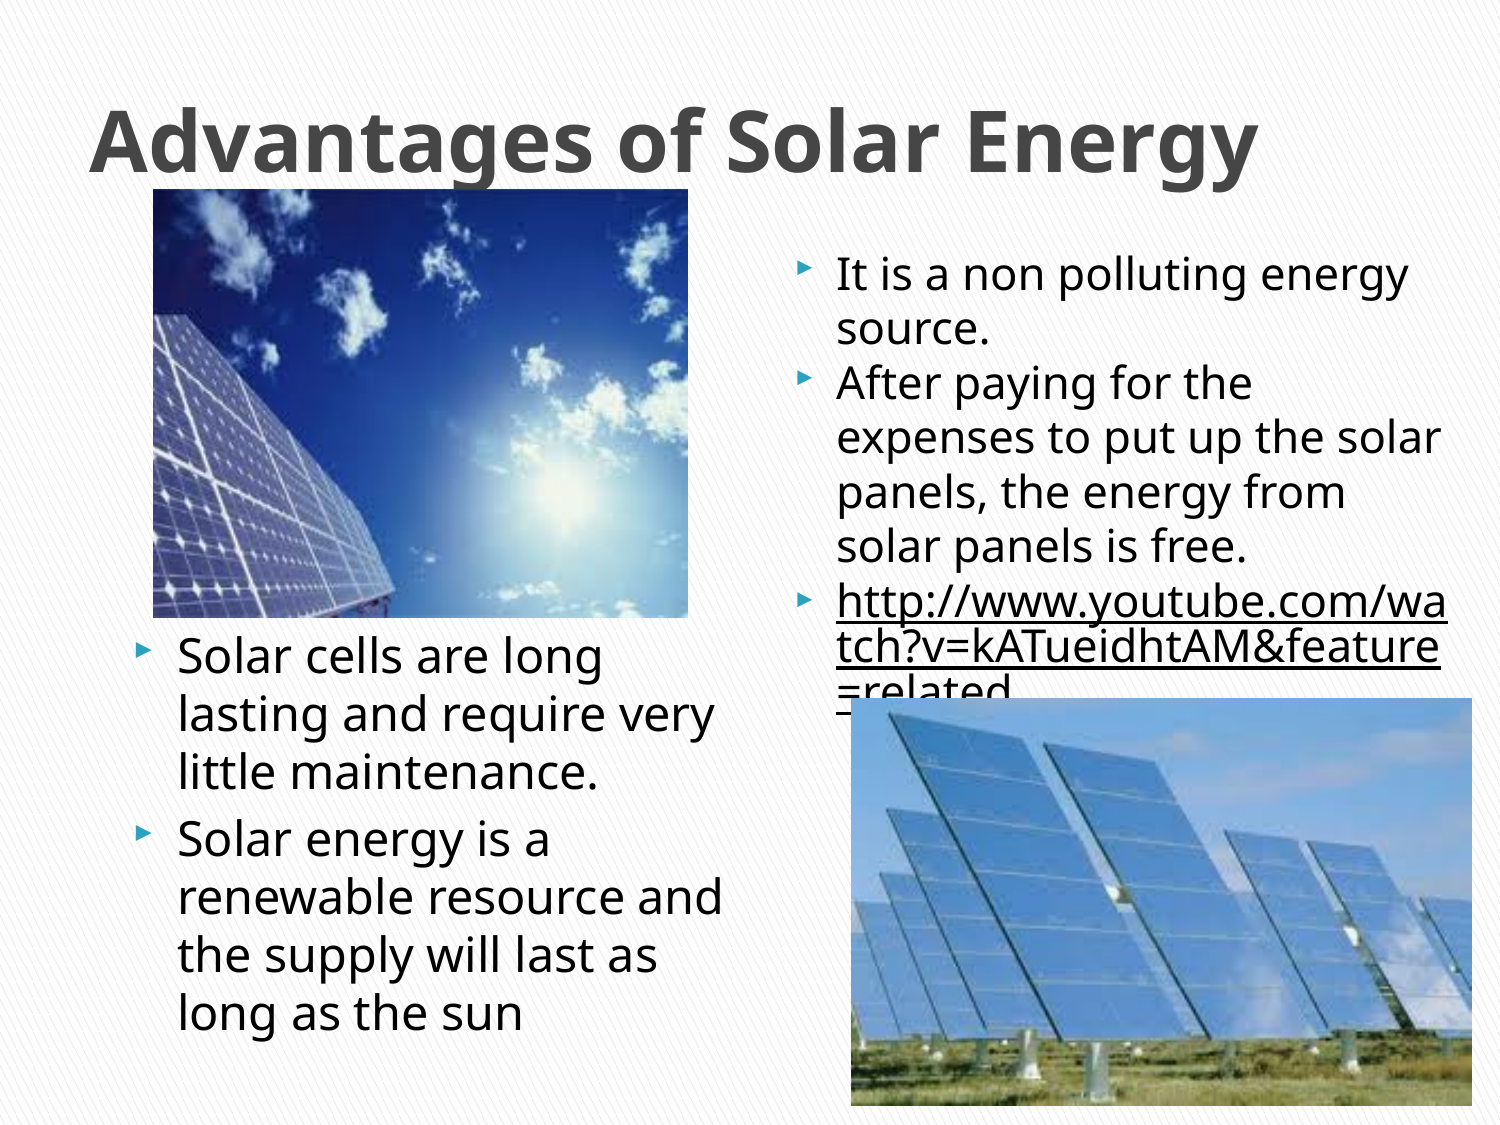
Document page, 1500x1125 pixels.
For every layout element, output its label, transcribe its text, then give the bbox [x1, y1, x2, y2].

title Advantages of Solar Energy [75, 44, 1425, 233]
list It is a non polluting energy source. After paying for the expenses to put up the solar panels, the energy from solar panels is free. http://www.youtube.com/watch?v=kATueidhtAM&feature=related [761, 236, 1476, 699]
picture [850, 697, 1472, 1106]
list Solar cells are long lasting and require very little maintenance. Solar energy is a renewable resource and the supply will last as long as the sun [98, 617, 751, 1051]
picture [153, 189, 688, 618]
